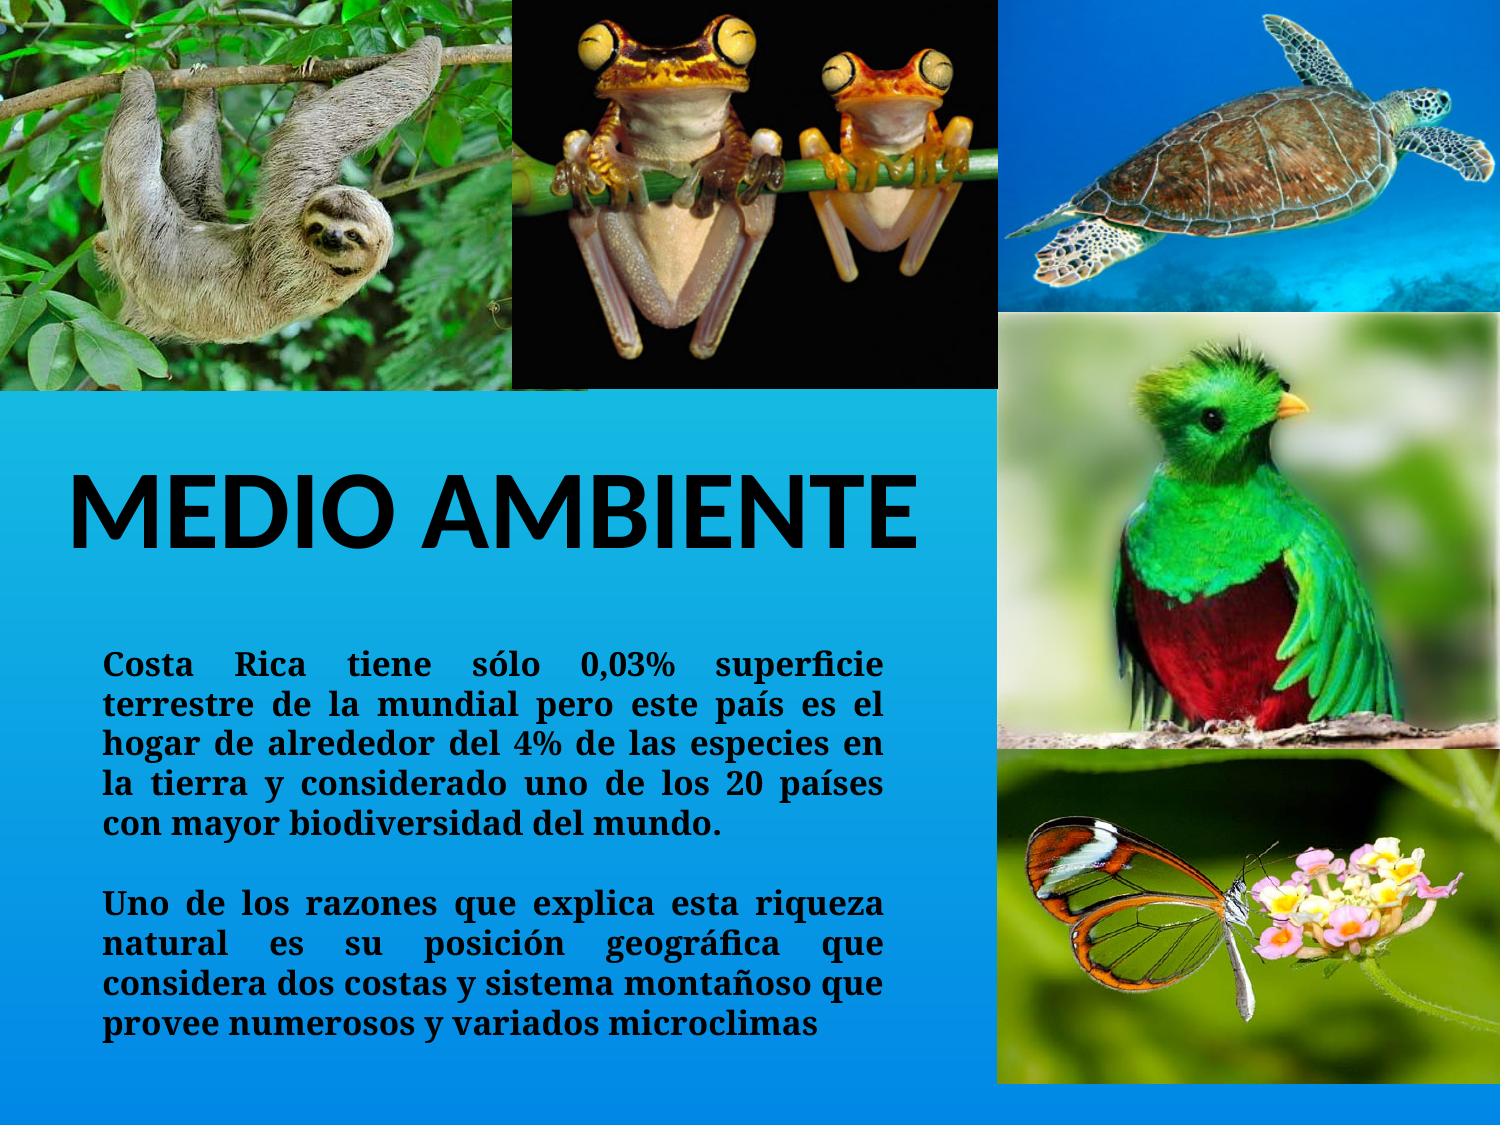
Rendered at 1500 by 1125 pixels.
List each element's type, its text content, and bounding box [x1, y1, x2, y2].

picture [0, 0, 1500, 1085]
picture [1029, 297, 1039, 301]
picture [992, 891, 996, 902]
text_box MEDIO AMBIENTE [51, 428, 937, 578]
text_box Costa Rica tiene sólo 0,03% superficie terrestre de la mundial pero este país es el hogar de alrededor del 4% de las especies en la tierra y considerado uno de los 20 países con mayor biodiversidad del mundo. Uno de los razones que explica esta riqueza natural es su posición geográfica que considera dos costas y sistema montañoso que provee numerosos y variados microclimas [87, 635, 900, 1090]
